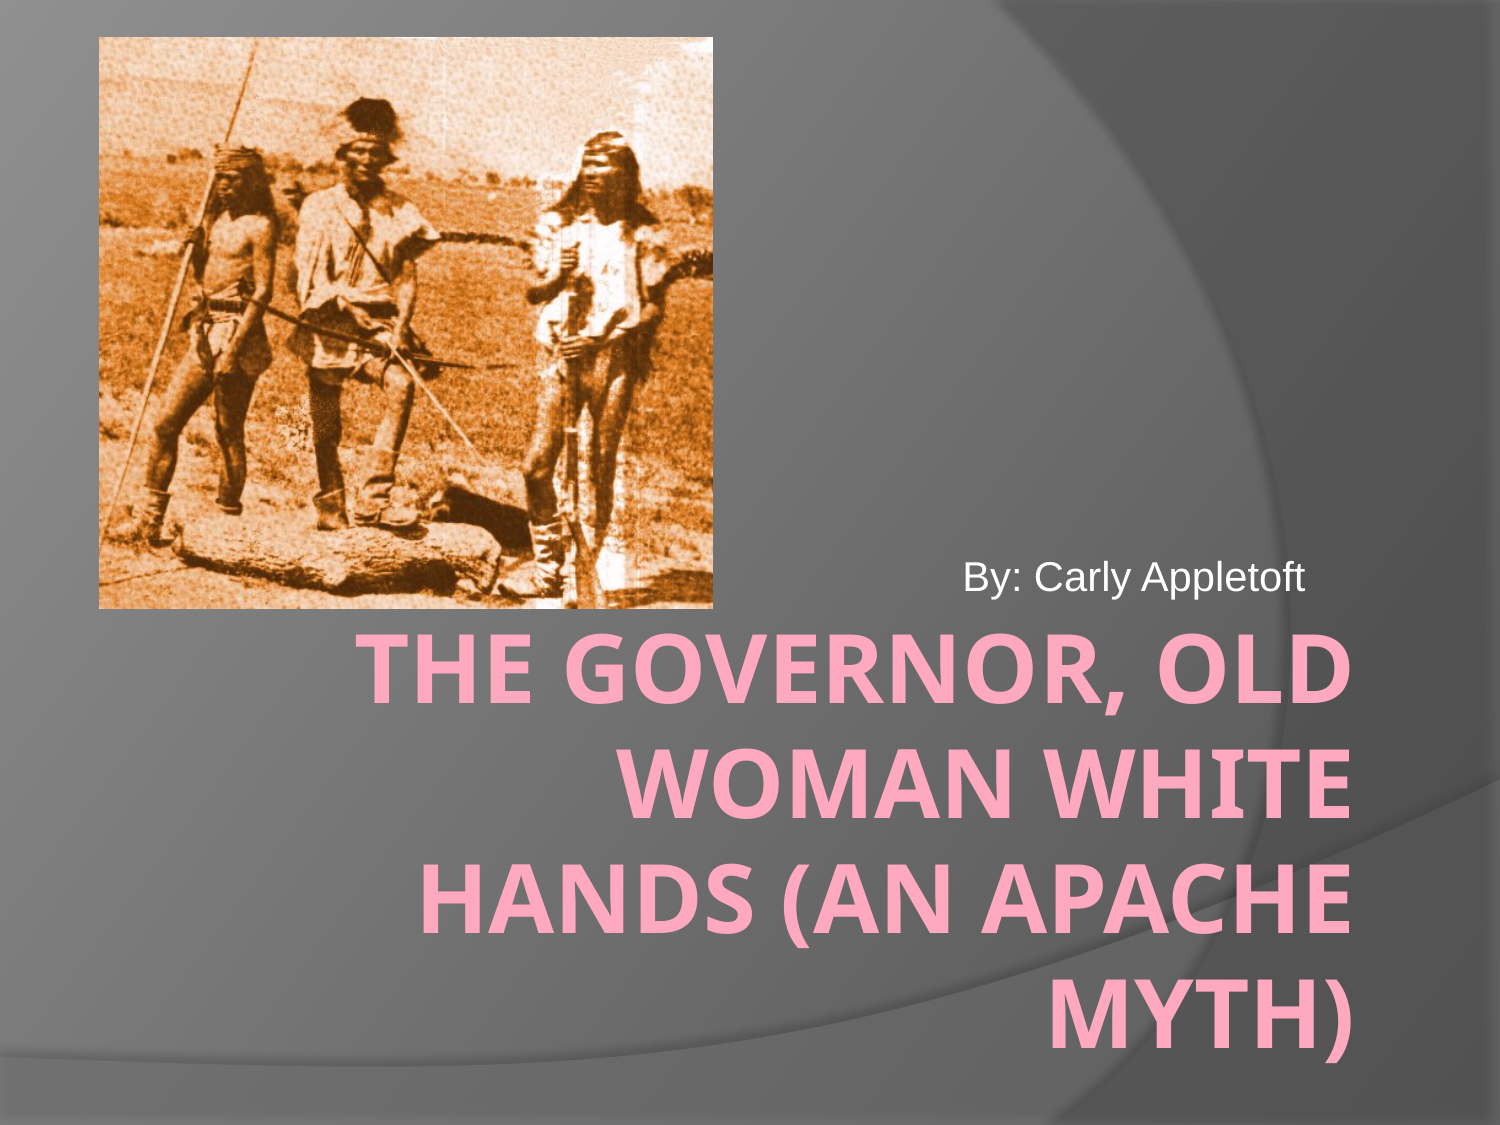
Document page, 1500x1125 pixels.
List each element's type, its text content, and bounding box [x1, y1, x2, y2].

subtitle By: Carly Appletoft [723, 312, 1313, 600]
title The Governor, Old Woman White Hands (An Apache Myth) [300, 600, 1363, 978]
picture [99, 37, 713, 609]
